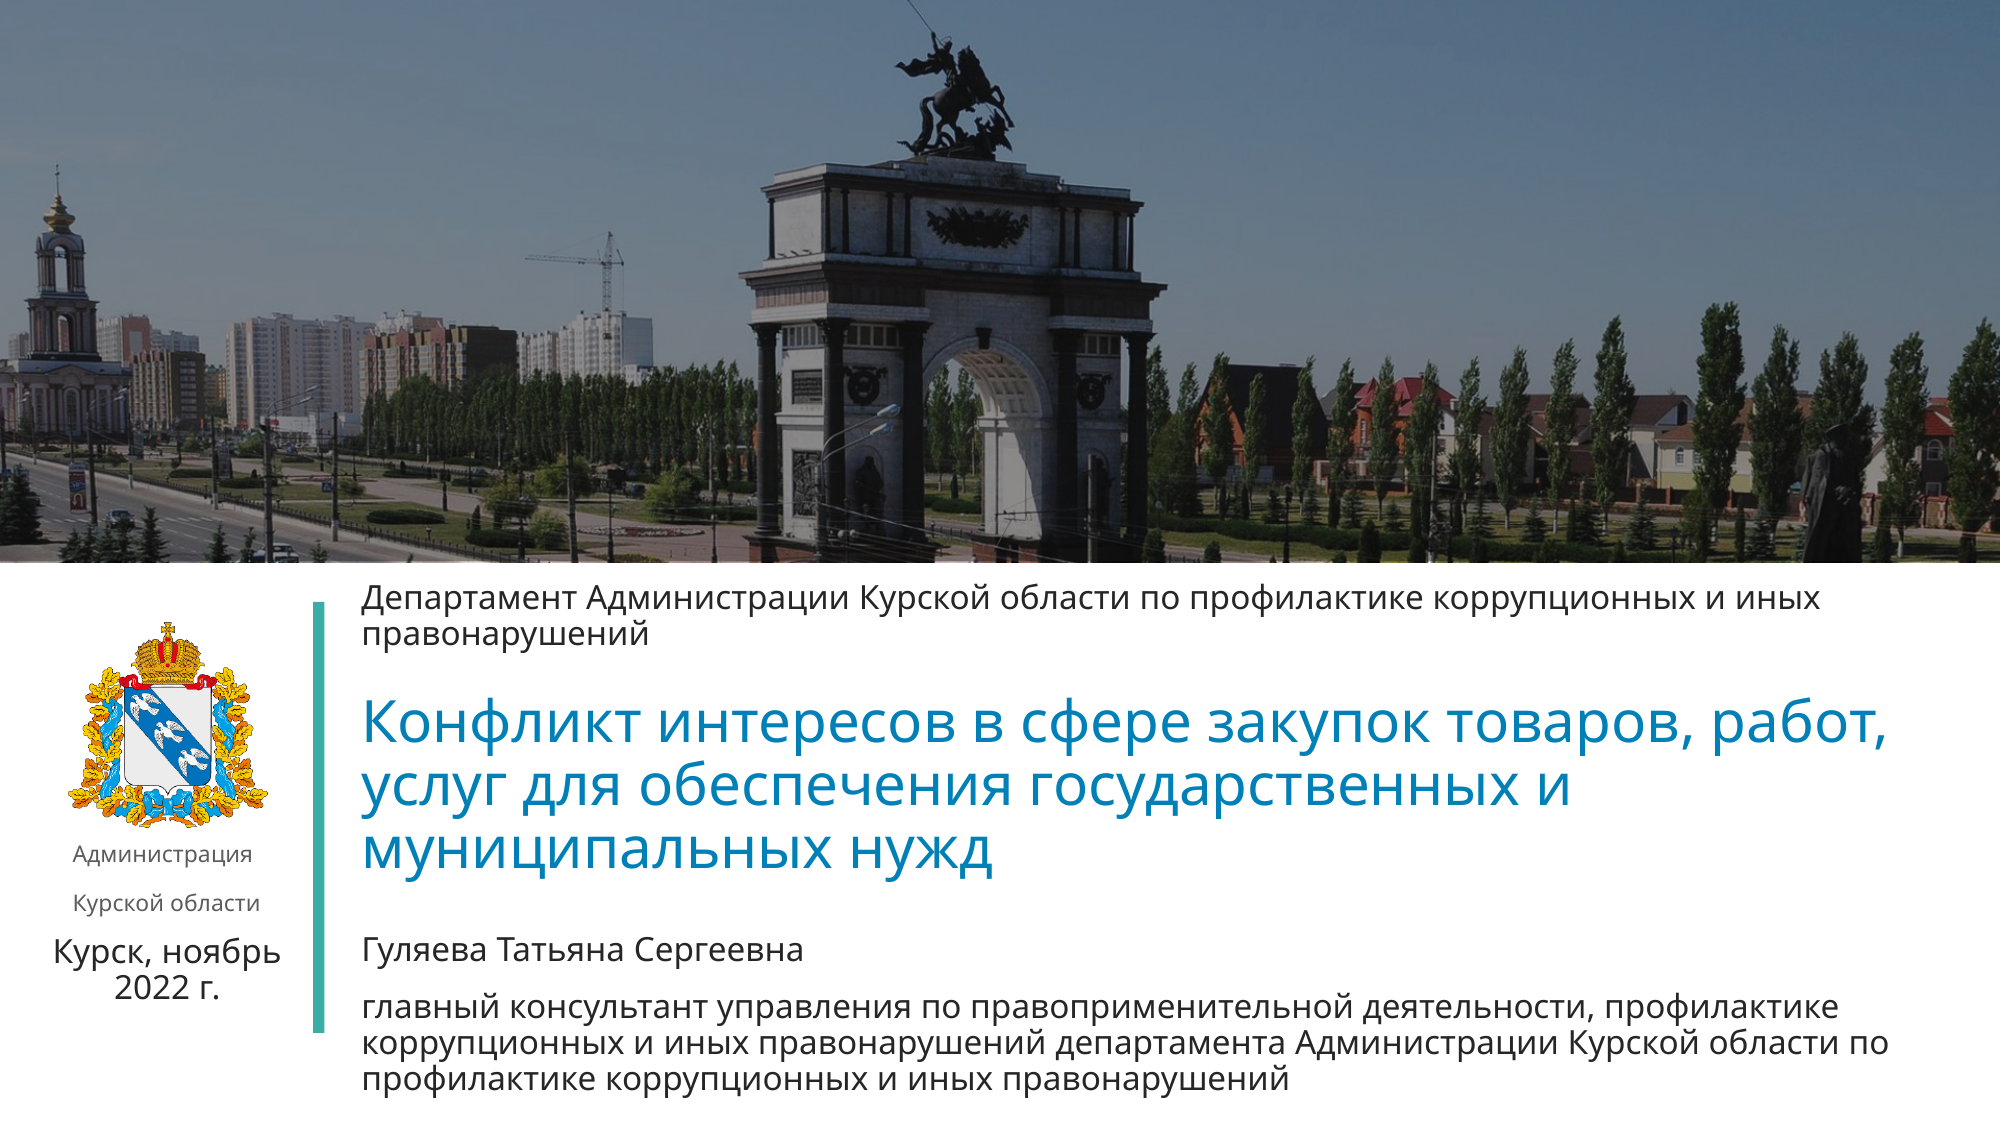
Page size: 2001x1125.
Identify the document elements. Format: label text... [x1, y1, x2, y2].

list Департамент Администрации Курской области по профилактике коррупционных и иных правонарушений [346, 585, 2000, 648]
list Гуляева Татьяна Сергеевна главный консультант управления по правоприменительной деятельности, профилактике коррупционных и иных правонарушений департамента Администрации Курской области по профилактике коррупционных и иных правонарушений [346, 925, 1916, 1033]
picture [66, 622, 269, 834]
list Конфликт интересов в сфере закупок товаров, работ, услуг для обеспечения государственных и муниципальных нужд [346, 666, 1916, 908]
list Курск, ноябрь 2022 г. [11, 927, 324, 1063]
picture [0, 0, 2000, 563]
